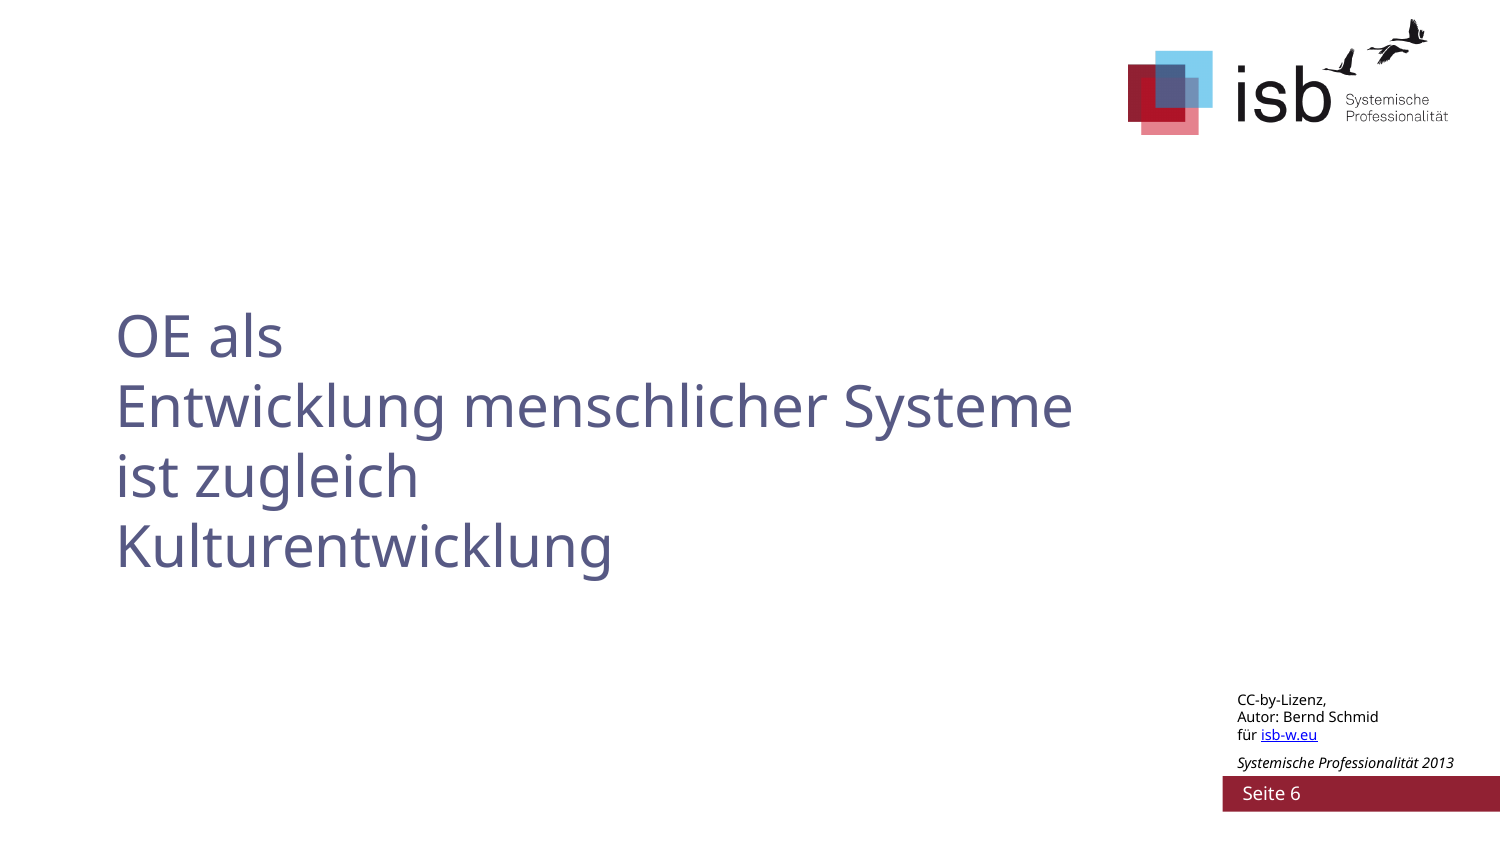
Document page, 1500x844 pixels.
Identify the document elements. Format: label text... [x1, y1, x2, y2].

title OE als Entwicklung menschlicher Systeme ist zugleich Kulturentwicklung [100, 67, 1223, 812]
text_box CC-by-Lizenz, Autor: Bernd Schmid für isb-w.eu Systemische Professionalität 2013 [1222, 543, 1500, 844]
picture [1128, 14, 1461, 139]
